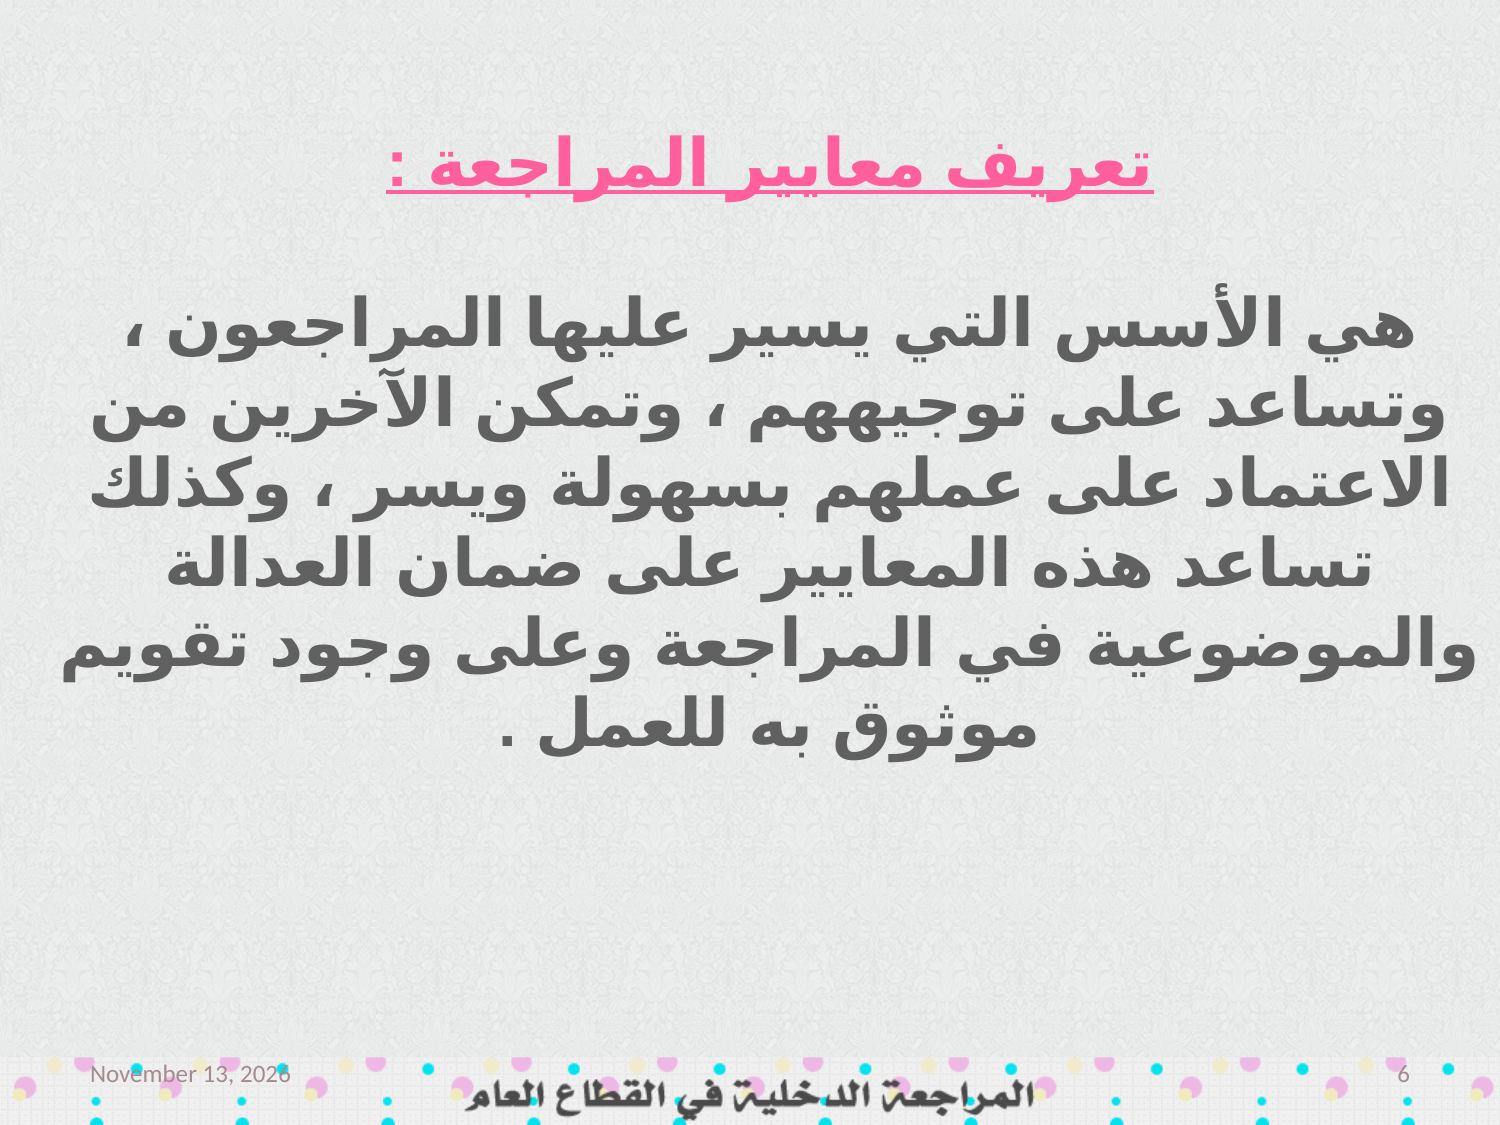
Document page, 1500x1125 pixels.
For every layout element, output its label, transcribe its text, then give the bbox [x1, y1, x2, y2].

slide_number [75, 1042, 425, 1103]
picture [0, 0, 1500, 1125]
slide_number 6 [1074, 1042, 1425, 1103]
text_box تعريف معايير المراجعة : هي الأسس التي يسير عليها المراجعون ، وتساعد على توجيههم ، وتمكن الآخرين من الاعتماد على عملهم بسهولة ويسر ، وكذلك تساعد هذه المعايير على ضمان العدالة والموضوعية في المراجعة وعلى وجود تقويم موثوق به للعمل . [40, 112, 1500, 767]
